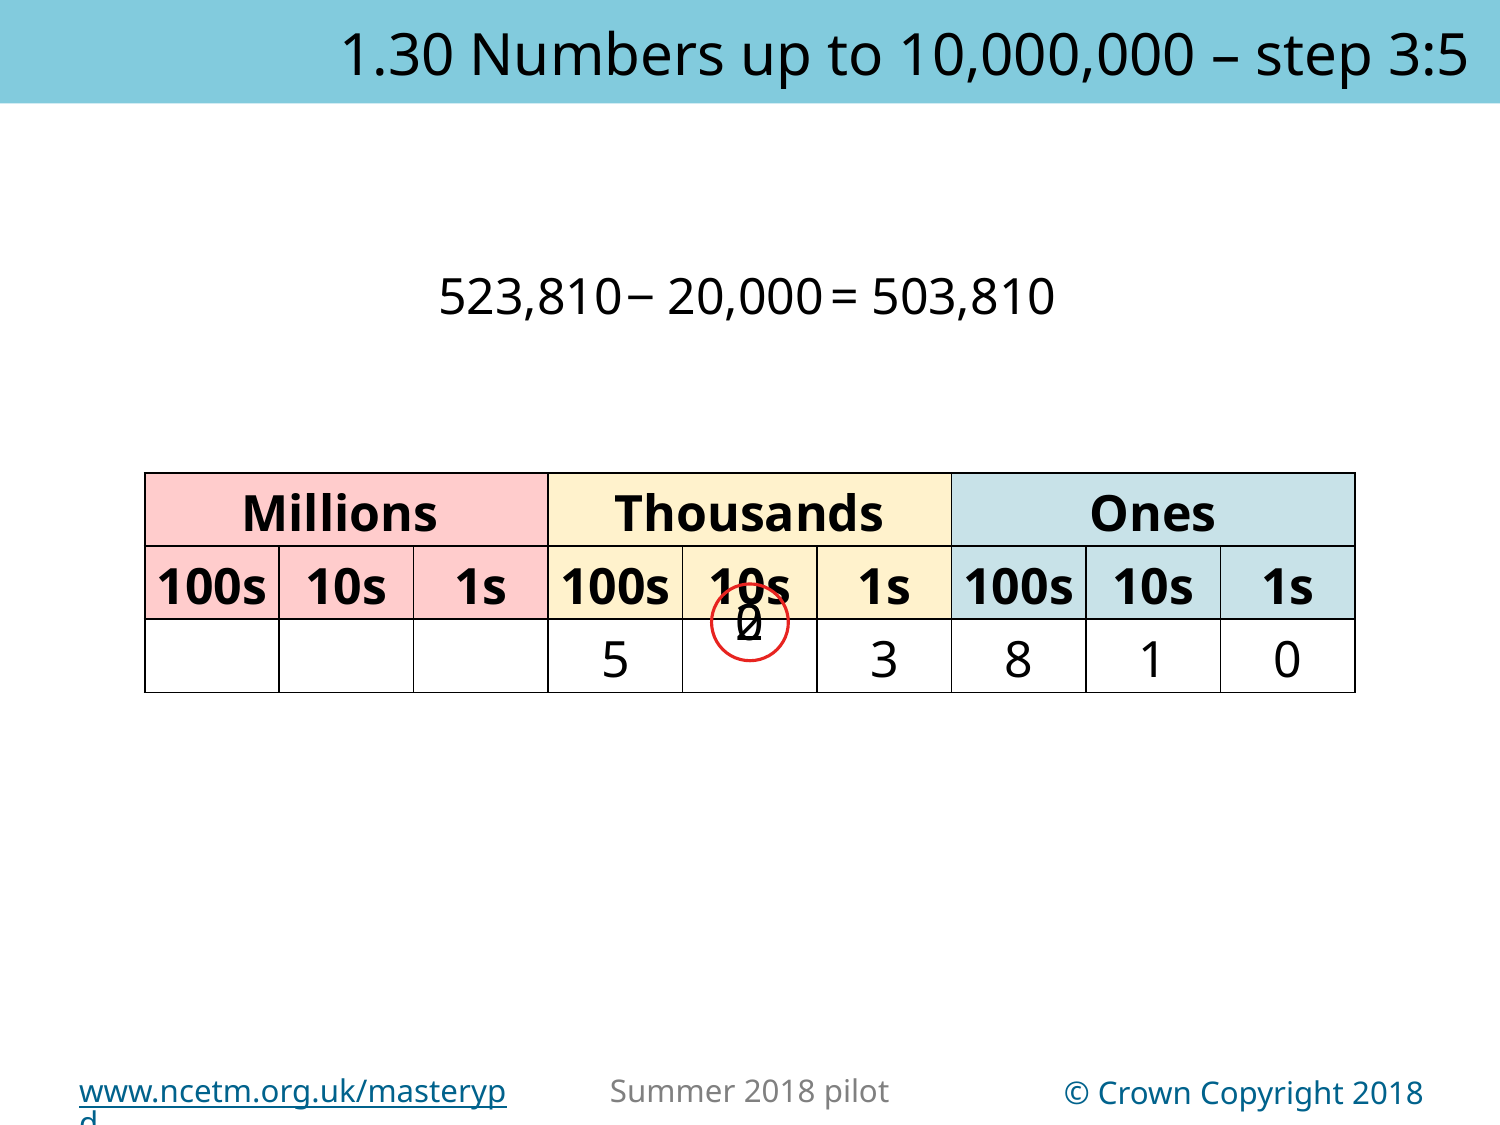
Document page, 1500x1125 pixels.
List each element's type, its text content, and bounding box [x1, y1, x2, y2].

table_cell 10s [1087, 547, 1220, 618]
text_box = 503,810 [839, 263, 1072, 333]
list 1.30 Numbers up to 10,000,000 – step 3:5 [0, 0, 1500, 104]
table_cell [146, 620, 278, 692]
table_cell [414, 620, 547, 692]
table_cell 1s [1221, 547, 1354, 618]
table_cell 8 [952, 620, 1085, 692]
table_cell 100s [952, 547, 1085, 618]
text_box [711, 583, 789, 661]
table_cell 10s [280, 547, 413, 618]
text_box − 20,000 [610, 263, 839, 333]
table_header Millions [146, 474, 547, 545]
text_box 523,810 [423, 263, 610, 333]
text_box 0 [762, 648, 780, 660]
text_box 0 [773, 590, 780, 597]
table_cell 1 [1087, 620, 1220, 692]
table_header Thousands [549, 474, 951, 545]
table_cell 5 [549, 620, 682, 692]
table_cell 100s [146, 547, 278, 618]
table_cell 3 [818, 620, 951, 692]
table_cell [683, 620, 816, 692]
table_cell 0 [1221, 620, 1354, 692]
table_header Ones [952, 474, 1354, 545]
text_box 0 [720, 648, 738, 660]
table_cell 10s [683, 547, 816, 618]
table_cell 1s [818, 547, 951, 618]
table_cell 100s [549, 547, 682, 618]
table_cell [280, 620, 413, 692]
table_cell 1s [414, 547, 547, 618]
text_box 0 [720, 590, 727, 597]
